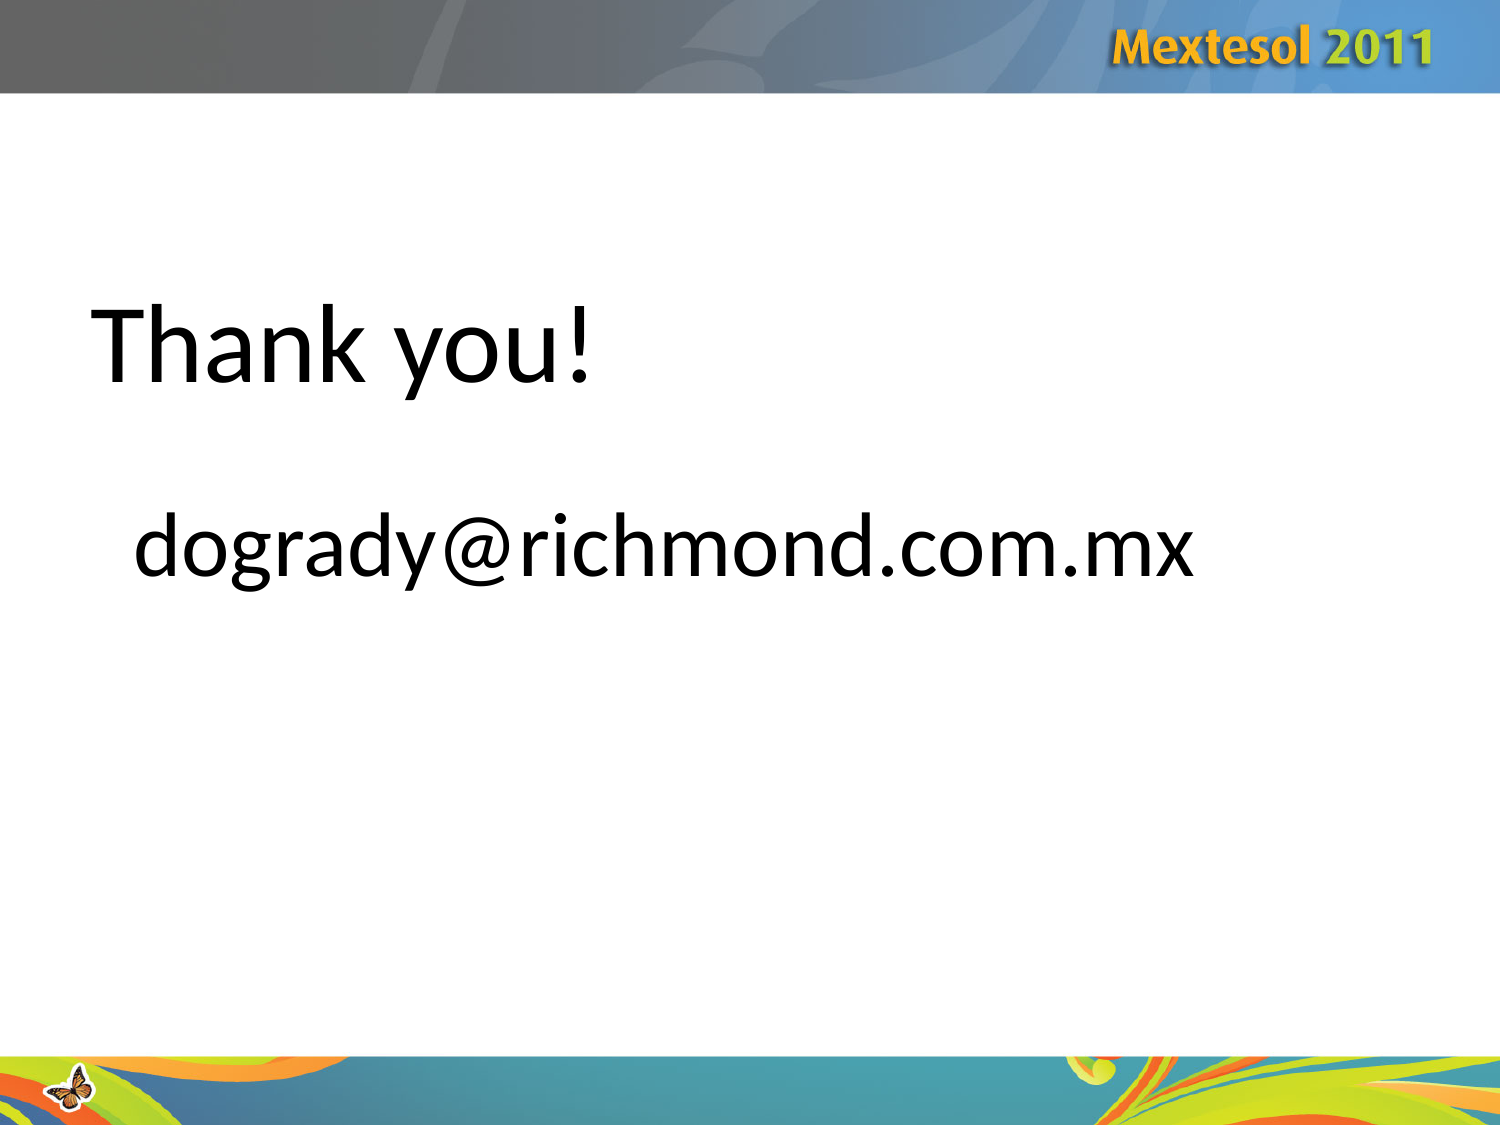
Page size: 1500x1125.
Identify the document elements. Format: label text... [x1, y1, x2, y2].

text_box dogrady@richmond.com.mx [118, 476, 1394, 723]
list Thank you! [75, 262, 1425, 916]
picture [0, 0, 1500, 1125]
